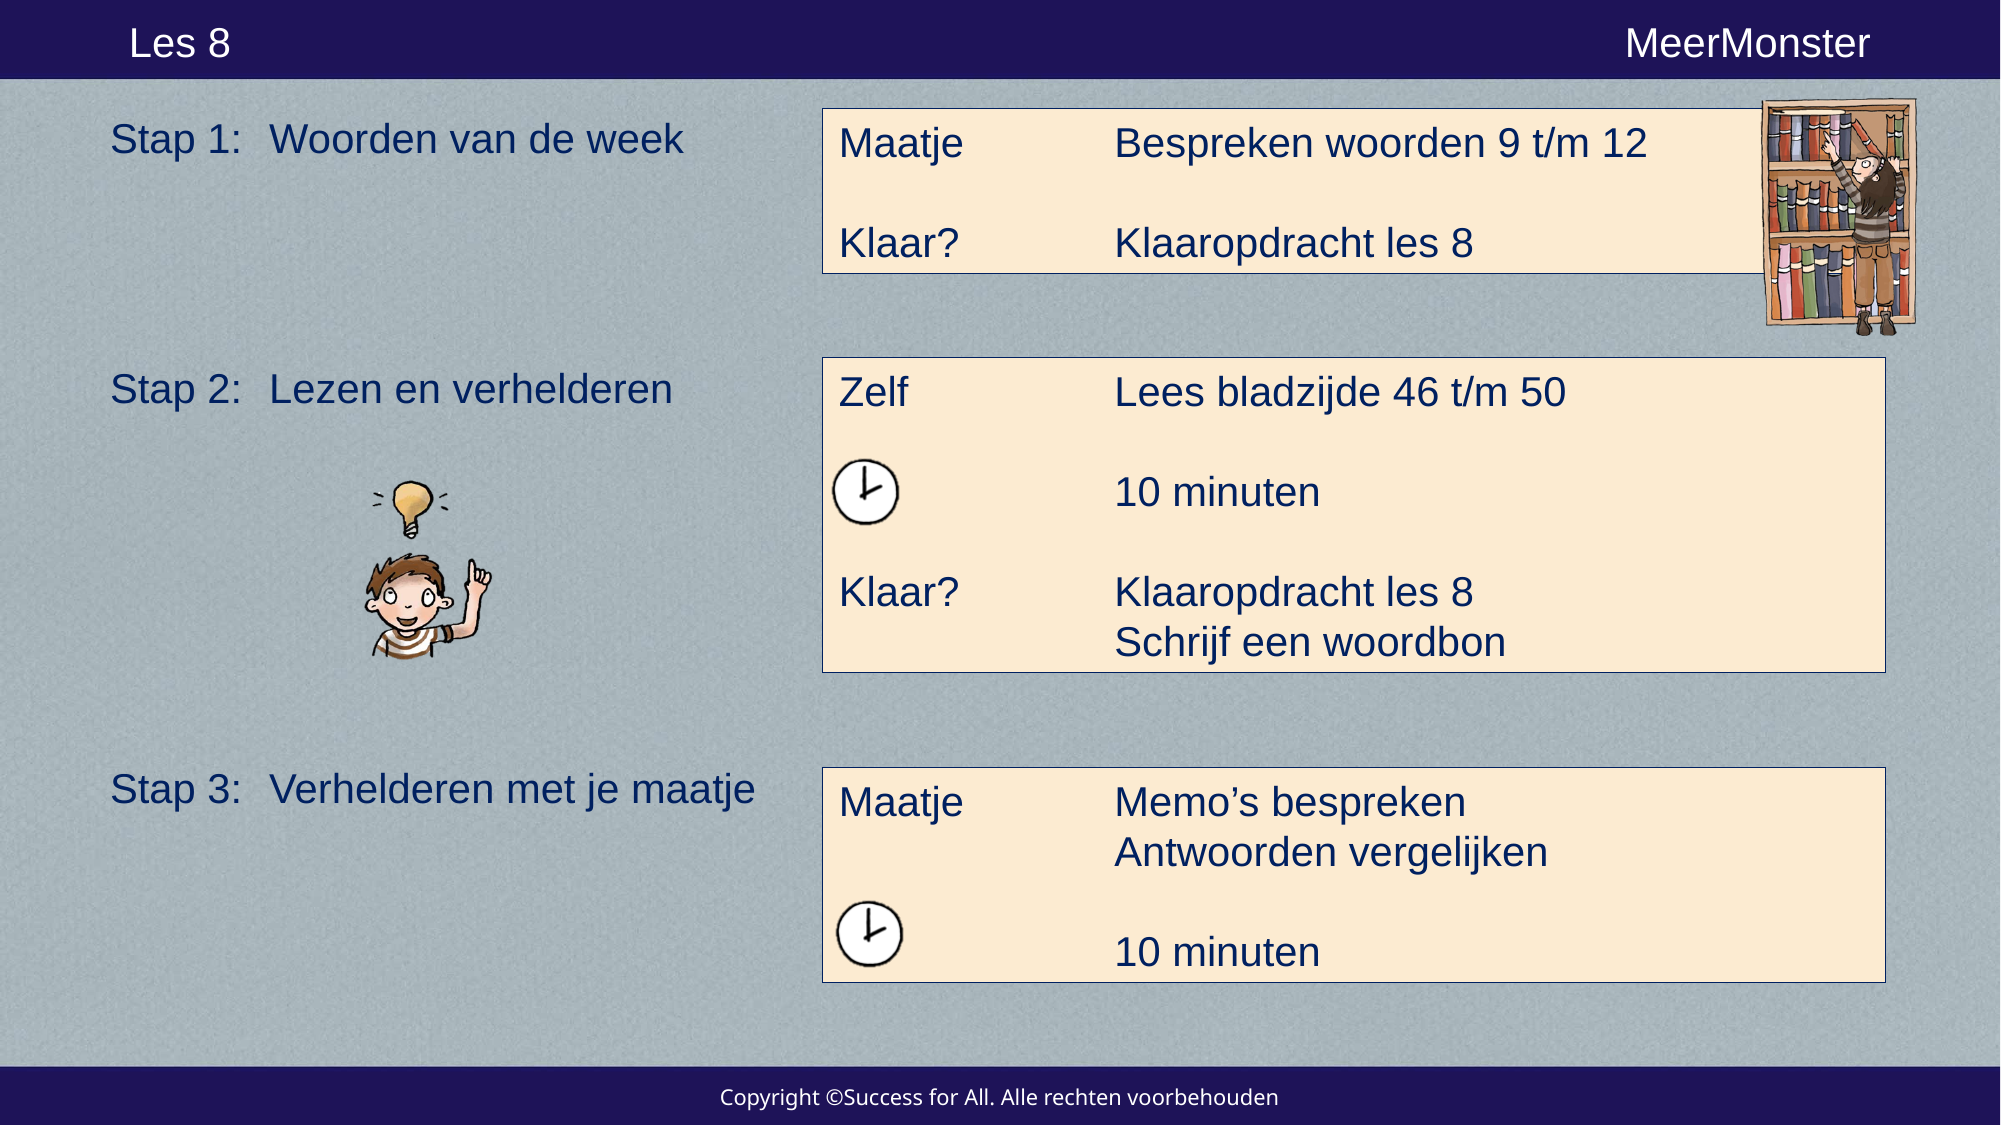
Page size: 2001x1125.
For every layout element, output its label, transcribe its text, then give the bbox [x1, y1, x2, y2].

text_box Copyright ©Success for All. Alle rechten voorbehouden [0, 1076, 2000, 1125]
text_box Les 8 [114, 8, 354, 73]
text_box Maatje Memo’s bespreken Antwoorden vergelijken 10 minuten [822, 767, 1886, 983]
text_box Stap 1: Woorden van de week Stap 2: Lezen en verhelderen Stap 3: Verhelderen met je maatje [95, 104, 888, 870]
text_box Zelf Lees bladzijde 46 t/m 50 10 minuten Klaar? Klaaropdracht les 8 Schrijf een woordbon [822, 357, 1886, 673]
picture [0, 0, 2001, 1125]
text_box Maatje Bespreken woorden 9 t/m 12 Klaar? Klaaropdracht les 8 [822, 108, 1745, 274]
text_box MeerMonster [999, 8, 1886, 73]
